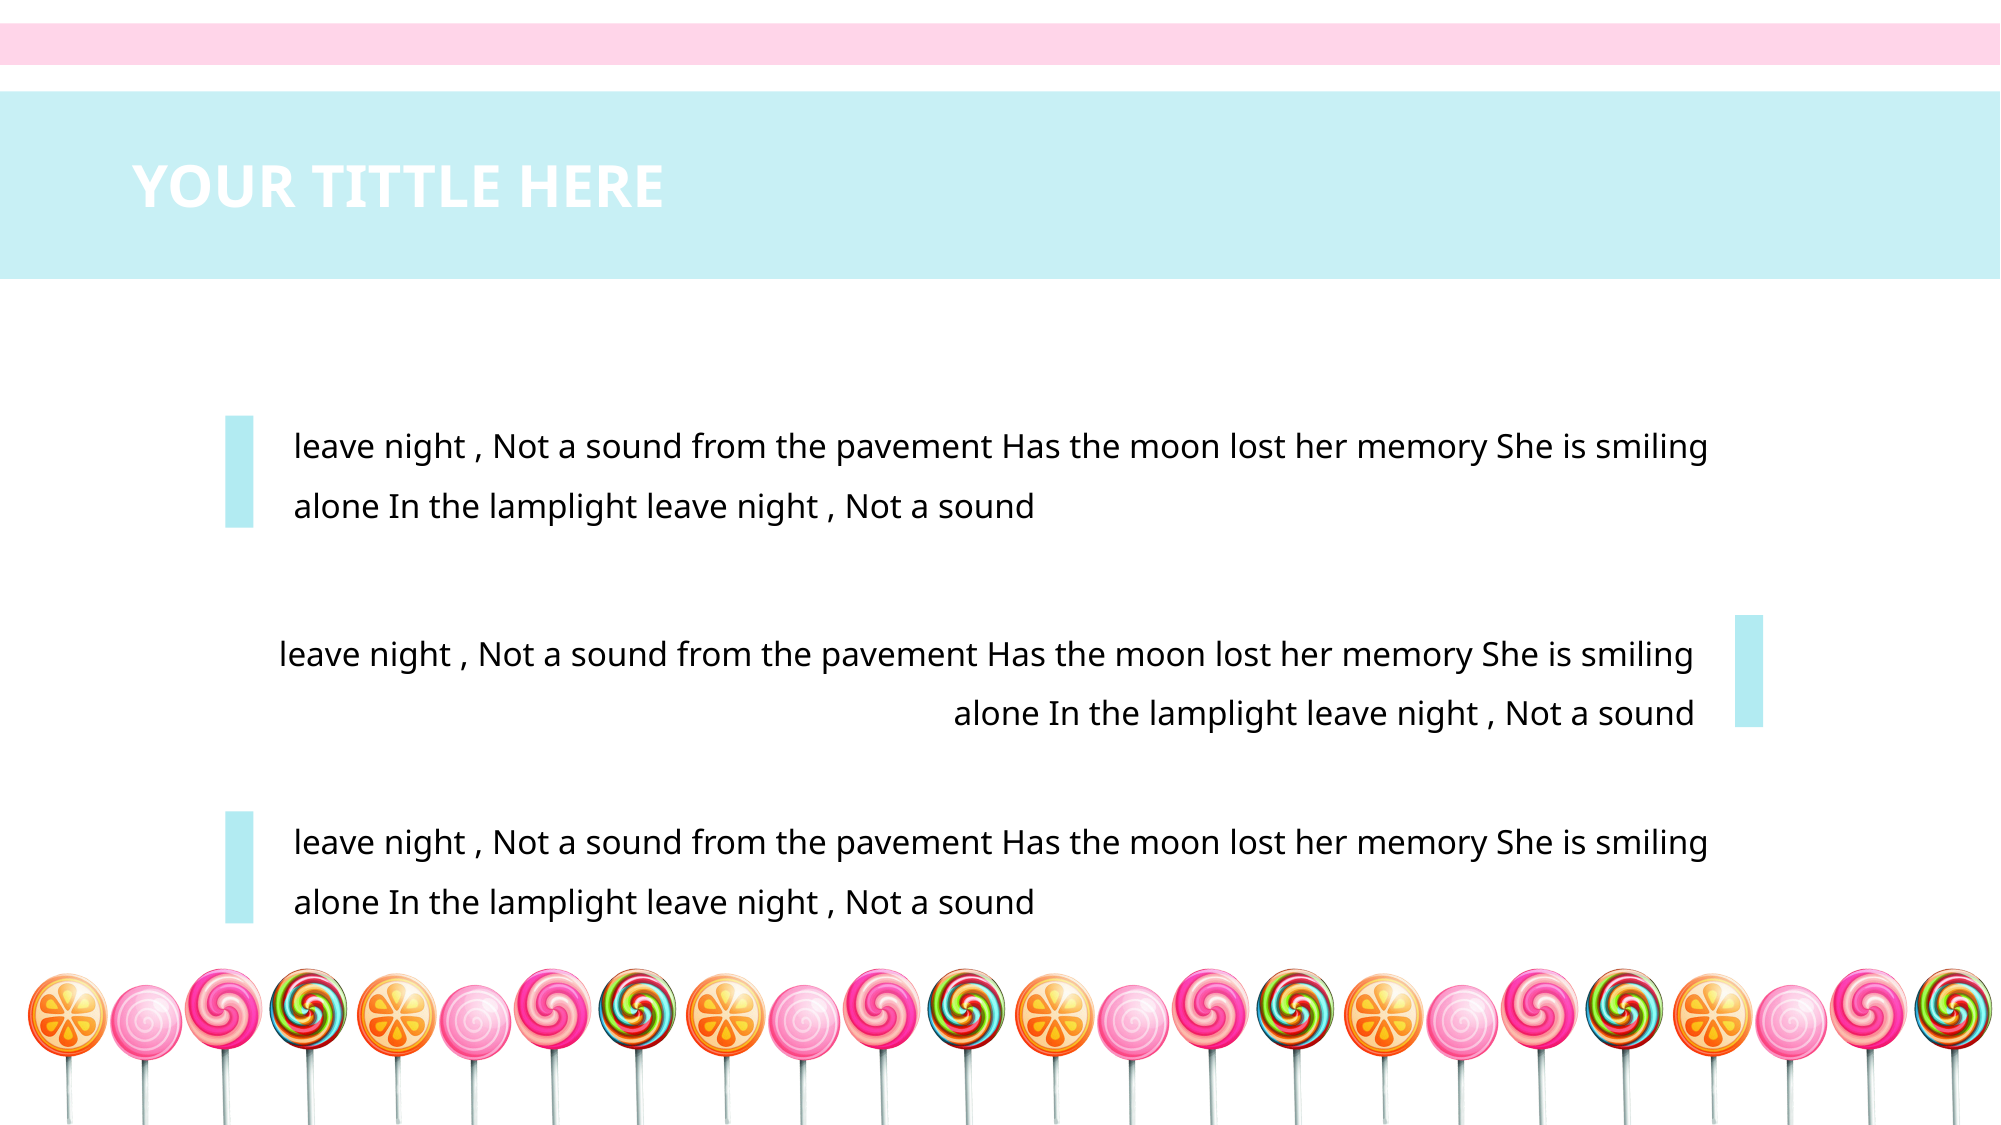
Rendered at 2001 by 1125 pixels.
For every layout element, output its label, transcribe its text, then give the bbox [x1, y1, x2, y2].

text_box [25, 953, 2000, 1125]
text_box [224, 810, 254, 924]
text_box leave night , Not a sound from the pavement Has the moon lost her memory She is smiling alone In the lamplight leave night , Not a sound [278, 793, 1781, 929]
text_box [0, 22, 2000, 66]
text_box YOUR TITTLE HERE [117, 142, 844, 227]
text_box [224, 415, 254, 529]
text_box [1734, 614, 1764, 728]
text_box leave night , Not a sound from the pavement Has the moon lost her memory She is smiling alone In the lamplight leave night , Not a sound [209, 605, 1712, 740]
text_box [0, 90, 2000, 280]
text_box leave night , Not a sound from the pavement Has the moon lost her memory She is smiling alone In the lamplight leave night , Not a sound [278, 397, 1781, 533]
